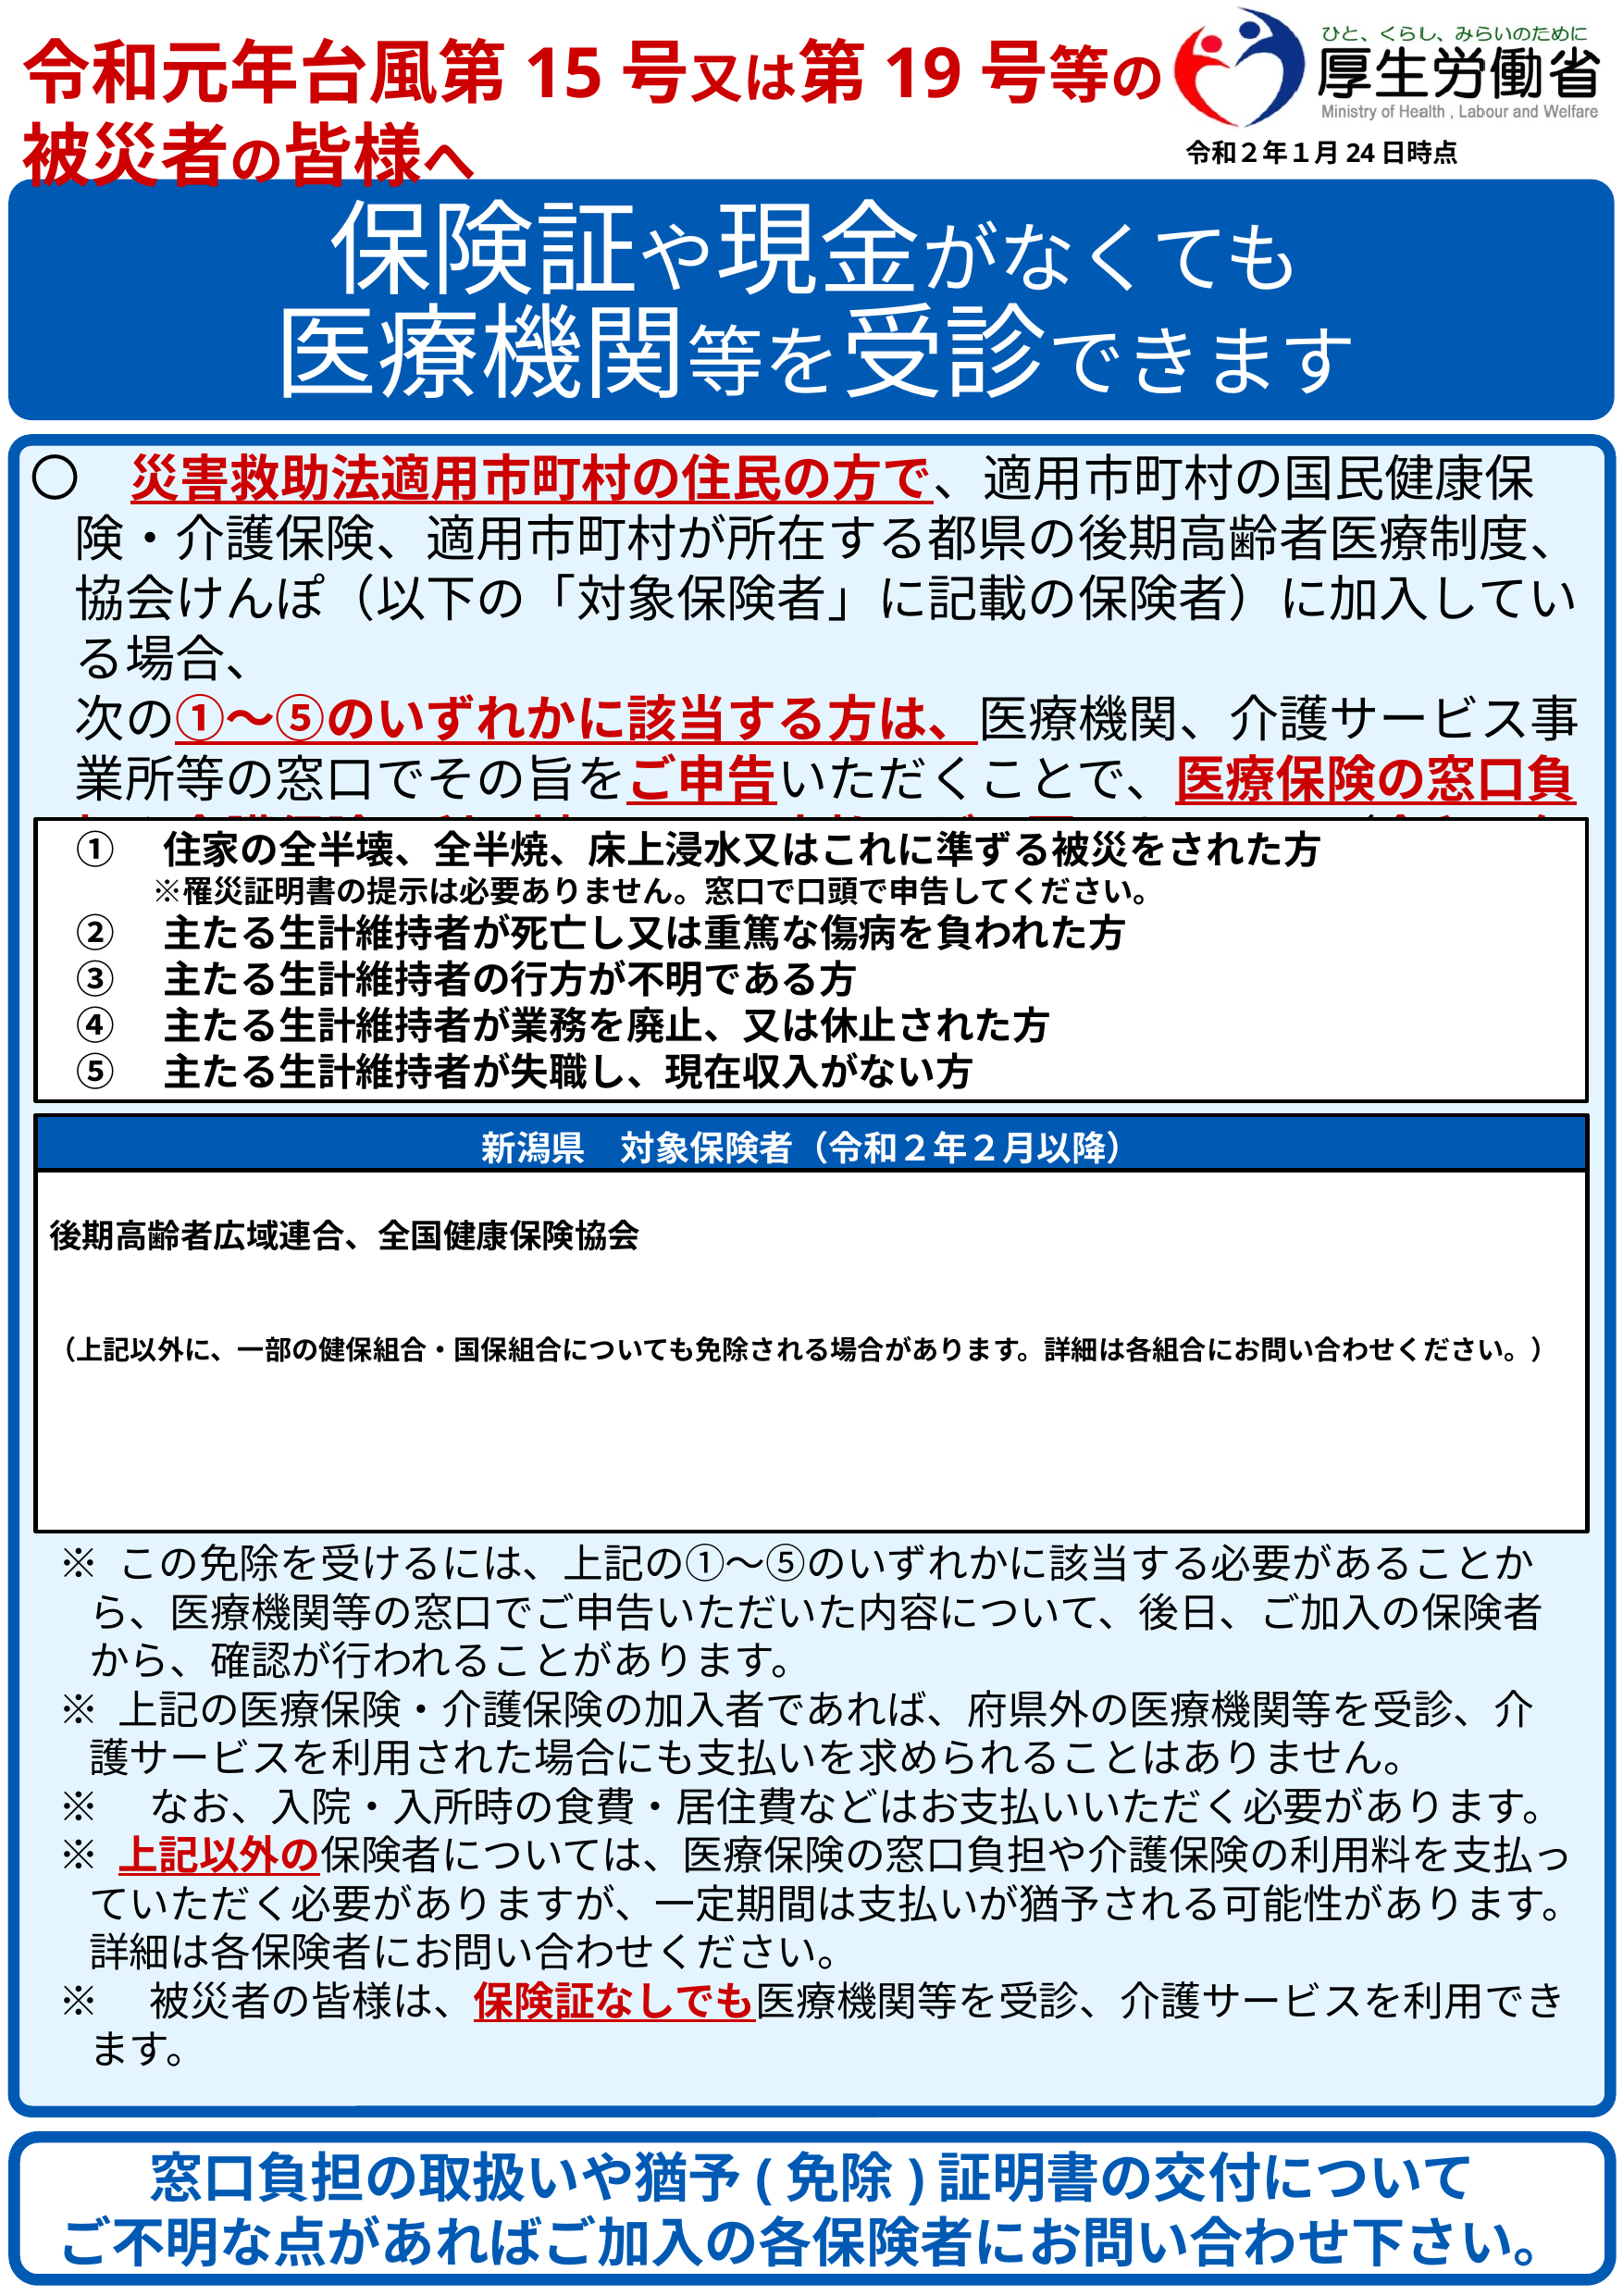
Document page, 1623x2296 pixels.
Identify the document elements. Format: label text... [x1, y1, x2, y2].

text_box [11, 445, 1613, 2114]
text_box 令和元年台風第15号又は第19号等の 被災者の皆様へ [20, 19, 1167, 177]
text_box [12, 182, 1611, 416]
text_box 新潟県 対象保険者（令和２年２月以降） [33, 1113, 1590, 1172]
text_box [1171, 6, 1611, 176]
text_box 窓口負担の取扱いや猶予(免除)証明書の交付について ご不明な点があればご加入の各保険者にお問い合わせ下さい。 [12, 2135, 1613, 2282]
text_box 後期高齢者広域連合、全国健康保険協会 （上記以外に、一部の健保組合・国保組合についても免除される場合があります。詳細は各組合にお問い合わせください。） [33, 1172, 1590, 1533]
text_box ※ この免除を受けるには、上記の①～⑤のいずれかに該当する必要があることから、医療機関等の窓口でご申告いただいた内容について、後日、ご加入の保険者から、確認が行われることがあります。 ※ 上記の医療保険・介護保険の加入者であれば、府県外の医療機関等を受診、介護サービスを利用された場合にも支払いを求められることはありません。 ※ なお、入院・入所時の食費・居住費などはお支払いいただく必要があります。 ※ 上記以外の保険者については、医療保険の窓口負担や介護保険の利用料を支払っていただく必要がありますが、一定期間は支払いが猶予される可能性があります。詳細は各保険者にお問い合わせください。 ※ 被災者の皆様は、保険証なしでも医療機関等を受診、介護サービスを利用できます。 [44, 1531, 1588, 2079]
text_box 保険証や現金がなくても 医療機関等を受診できます [231, 188, 1399, 419]
text_box 〇 災害救助法適用市町村の住民の方で、適用市町村の国民健康保険・介護保険、適用市町村が所在する都県の後期高齢者医療制度、 協会けんぽ（以下の「対象保険者」に記載の保険者）に加入している場合、 次の➀～➄のいずれかに該当する方は、医療機関、介護サービス事業所等の窓口でその旨をご申告いただくことで、医療保険の窓口負担や介護保険の利用料について支払いが不要となります（令和２年３月末まで）。 [16, 440, 1615, 935]
text_box ① 住家の全半壊、全半焼、床上浸水又はこれに準ずる被災をされた方 ※罹災証明書の提示は必要ありません。窓口で口頭で申告してください。 ② 主たる生計維持者が死亡し又は重篤な傷病を負われた方 ③ 主たる生計維持者の行方が不明である方 ④ 主たる生計維持者が業務を廃止、又は休止された方 ⑤ 主たる生計維持者が失職し、現在収入がない方 [35, 818, 1588, 1101]
